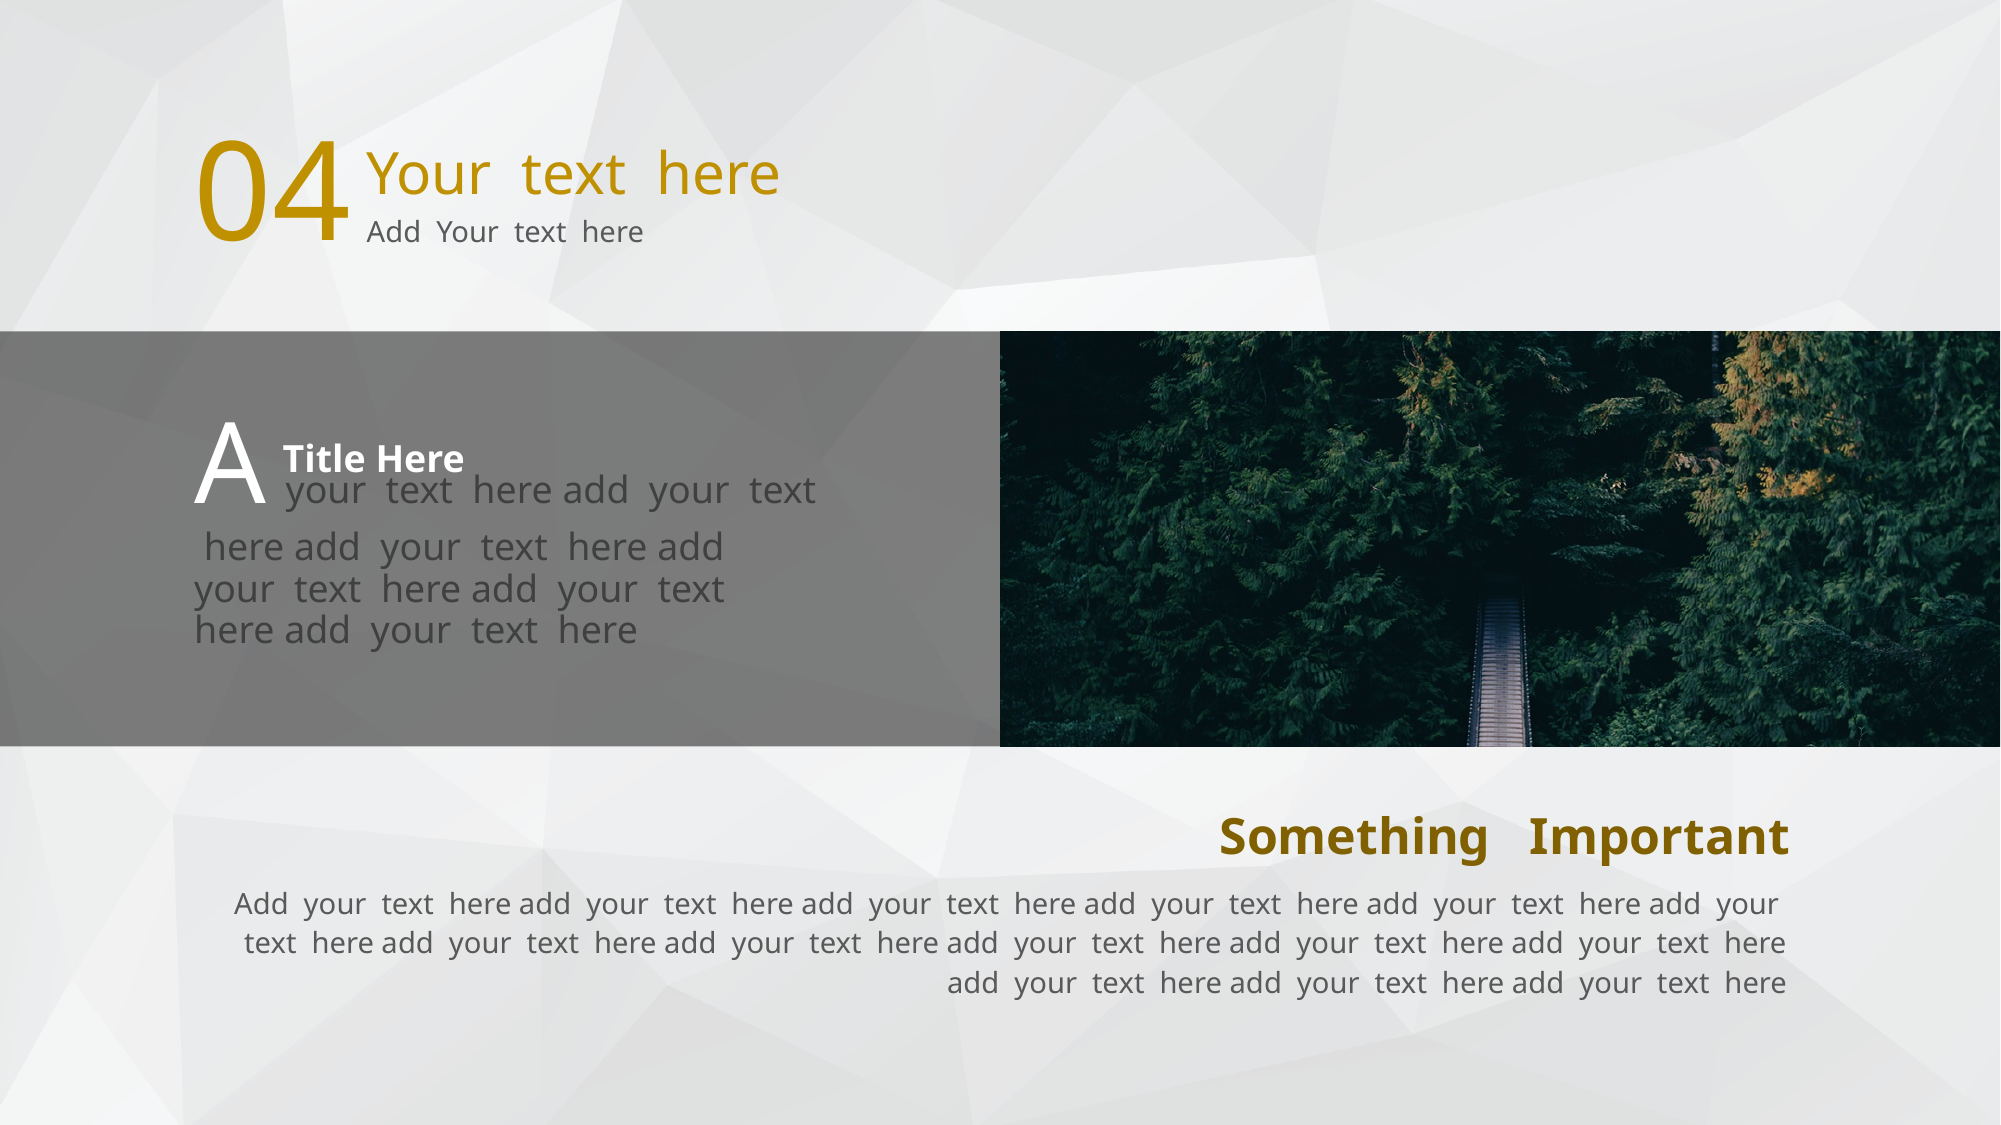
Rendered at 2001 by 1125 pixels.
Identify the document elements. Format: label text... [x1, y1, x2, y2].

picture [0, 0, 2001, 1125]
text_box [0, 330, 1001, 747]
text_box Title Here [267, 428, 610, 488]
text_box A your text here add your text here add your text here add your text here add your text here add your text here [179, 477, 836, 659]
text_box Add your text here add your text here add your text here add your text here add your text here add your text here add your text here add your text here add your text here add your text here add your text here add your text here add your text here add your text here [176, 873, 1803, 1007]
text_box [179, 95, 819, 278]
text_box Something Important [1195, 797, 1805, 873]
